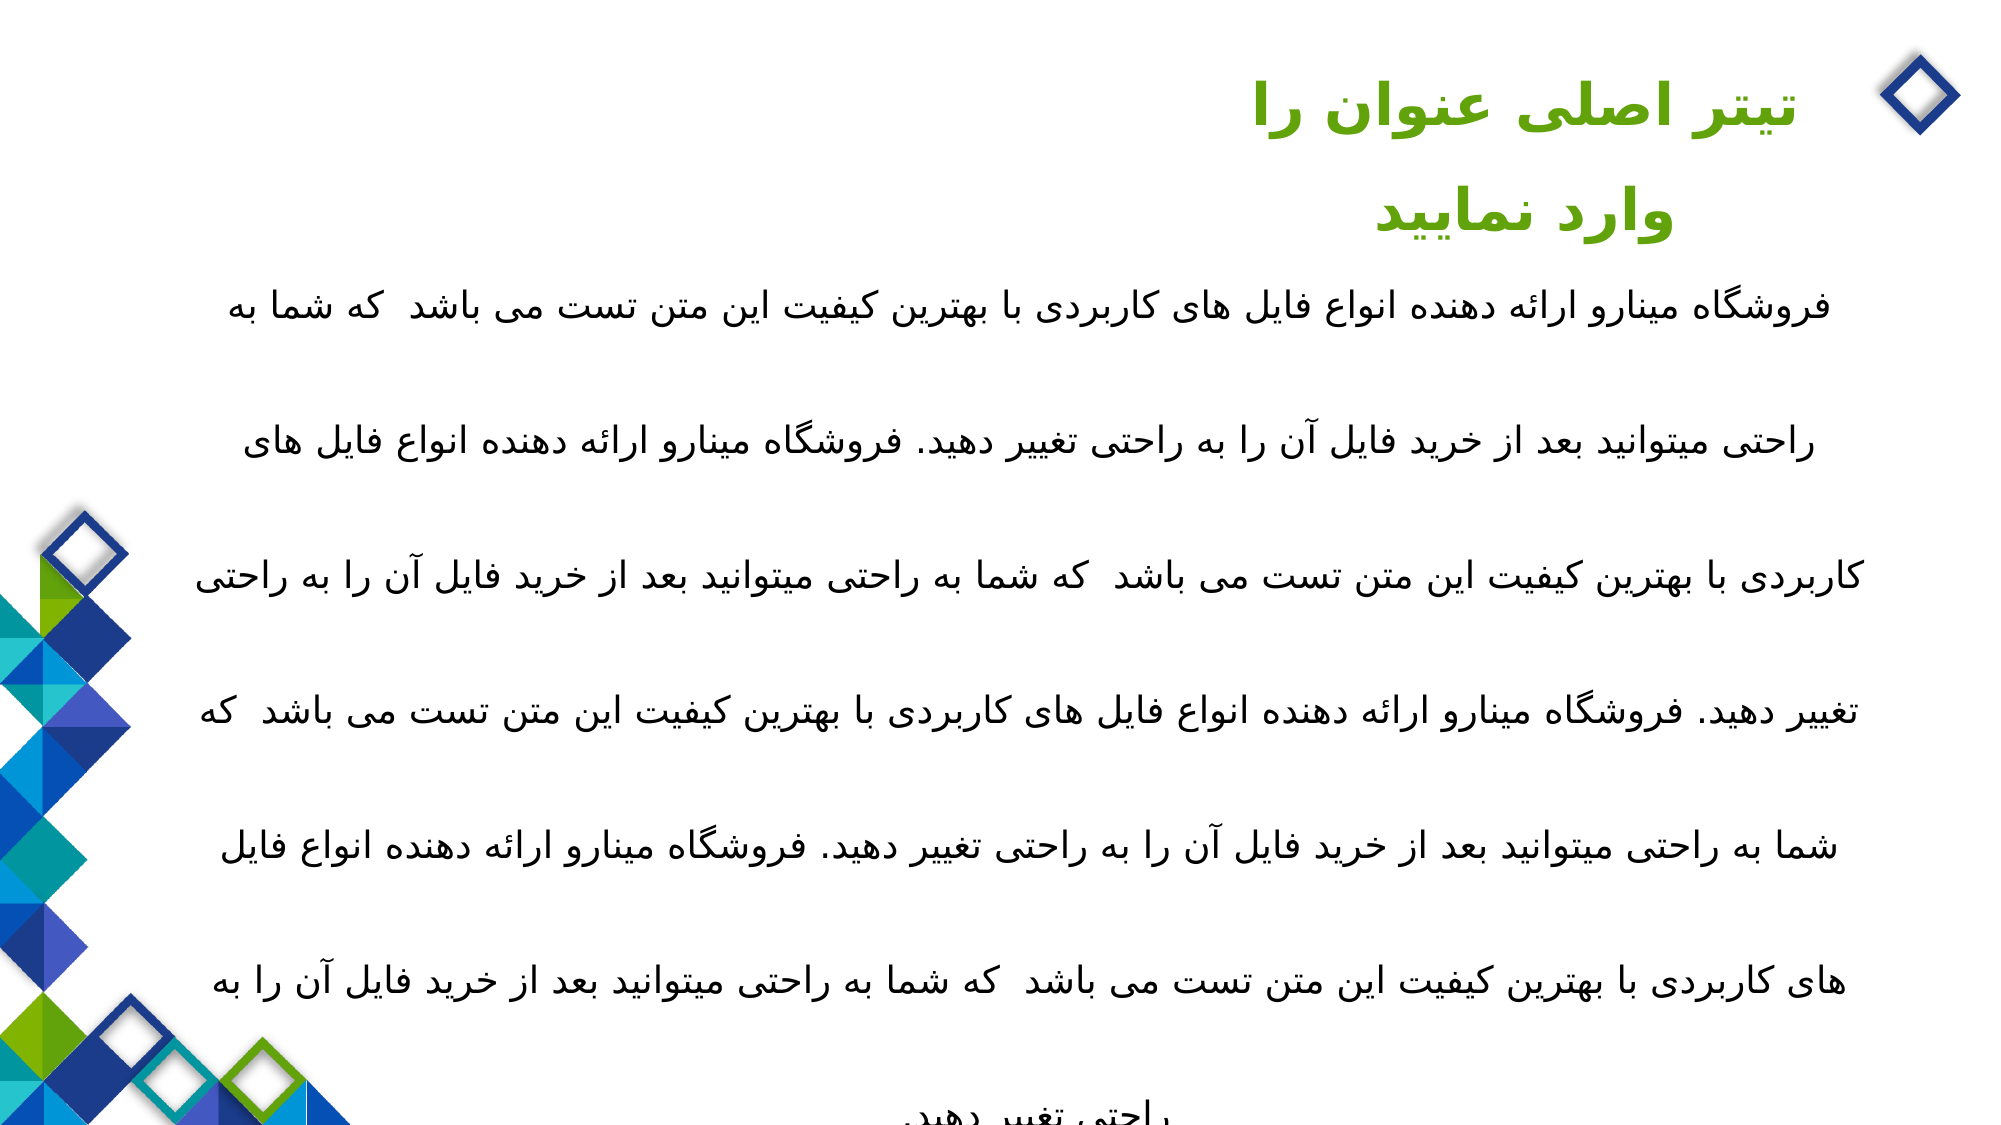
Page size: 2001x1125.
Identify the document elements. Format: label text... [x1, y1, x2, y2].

text_box فروشگاه مینارو ارائه دهنده انواع فایل های کاربردی با بهترین کیفیت این متن تست می باشد که شما به راحتی میتوانید بعد از خرید فایل آن را به راحتی تغییر دهید. فروشگاه مینارو ارائه دهنده انواع فایل های کاربردی با بهترین کیفیت این متن تست می باشد که شما به راحتی میتوانید بعد از خرید فایل آن را به راحتی تغییر دهید. فروشگاه مینارو ارائه دهنده انواع فایل های کاربردی با بهترین کیفیت این متن تست می باشد که شما به راحتی میتوانید بعد از خرید فایل آن را به راحتی تغییر دهید. فروشگاه مینارو ارائه دهنده انواع فایل های کاربردی با بهترین کیفیت این متن تست می باشد که شما به راحتی میتوانید بعد از خرید فایل آن را به راحتی تغییر دهید. [174, 183, 1887, 1125]
text_box [1886, 61, 1955, 129]
picture [0, 492, 174, 1125]
text_box تیتر اصلی عنوان را وارد نمایید [1173, 24, 1878, 183]
